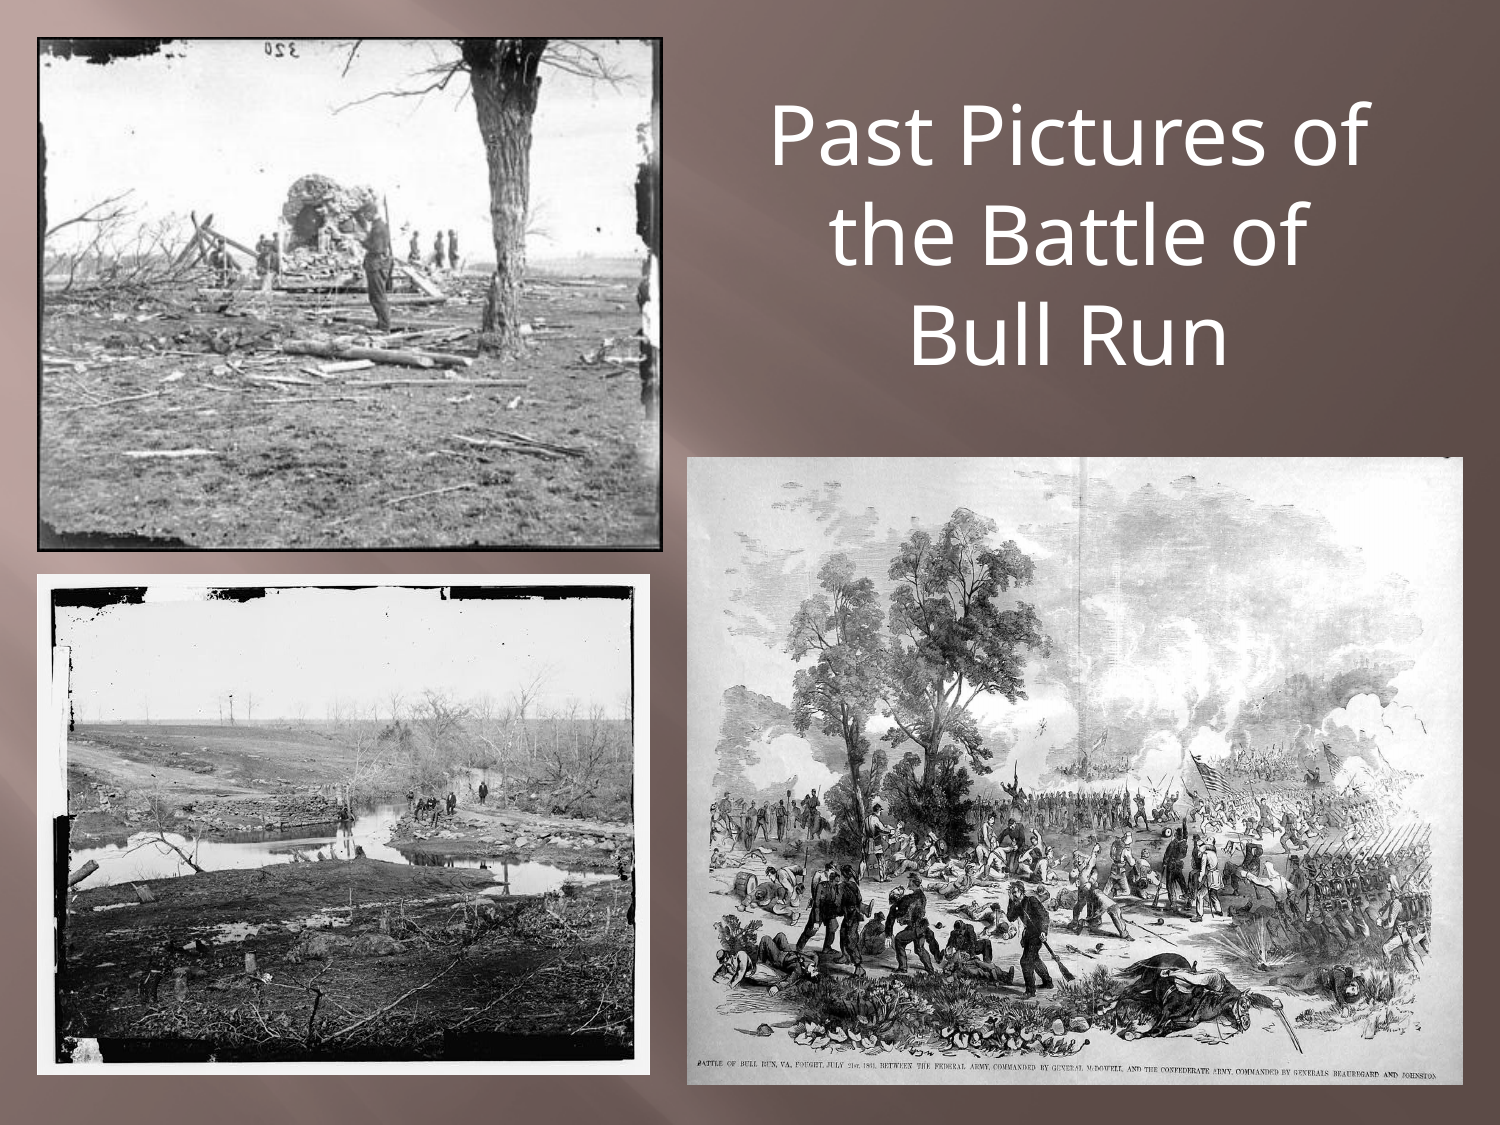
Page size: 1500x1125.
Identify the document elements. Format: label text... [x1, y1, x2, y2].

picture [37, 37, 663, 552]
picture [37, 574, 651, 1076]
picture [687, 457, 1463, 1085]
text_box Past Pictures of the Battle of Bull Run [750, 75, 1388, 390]
